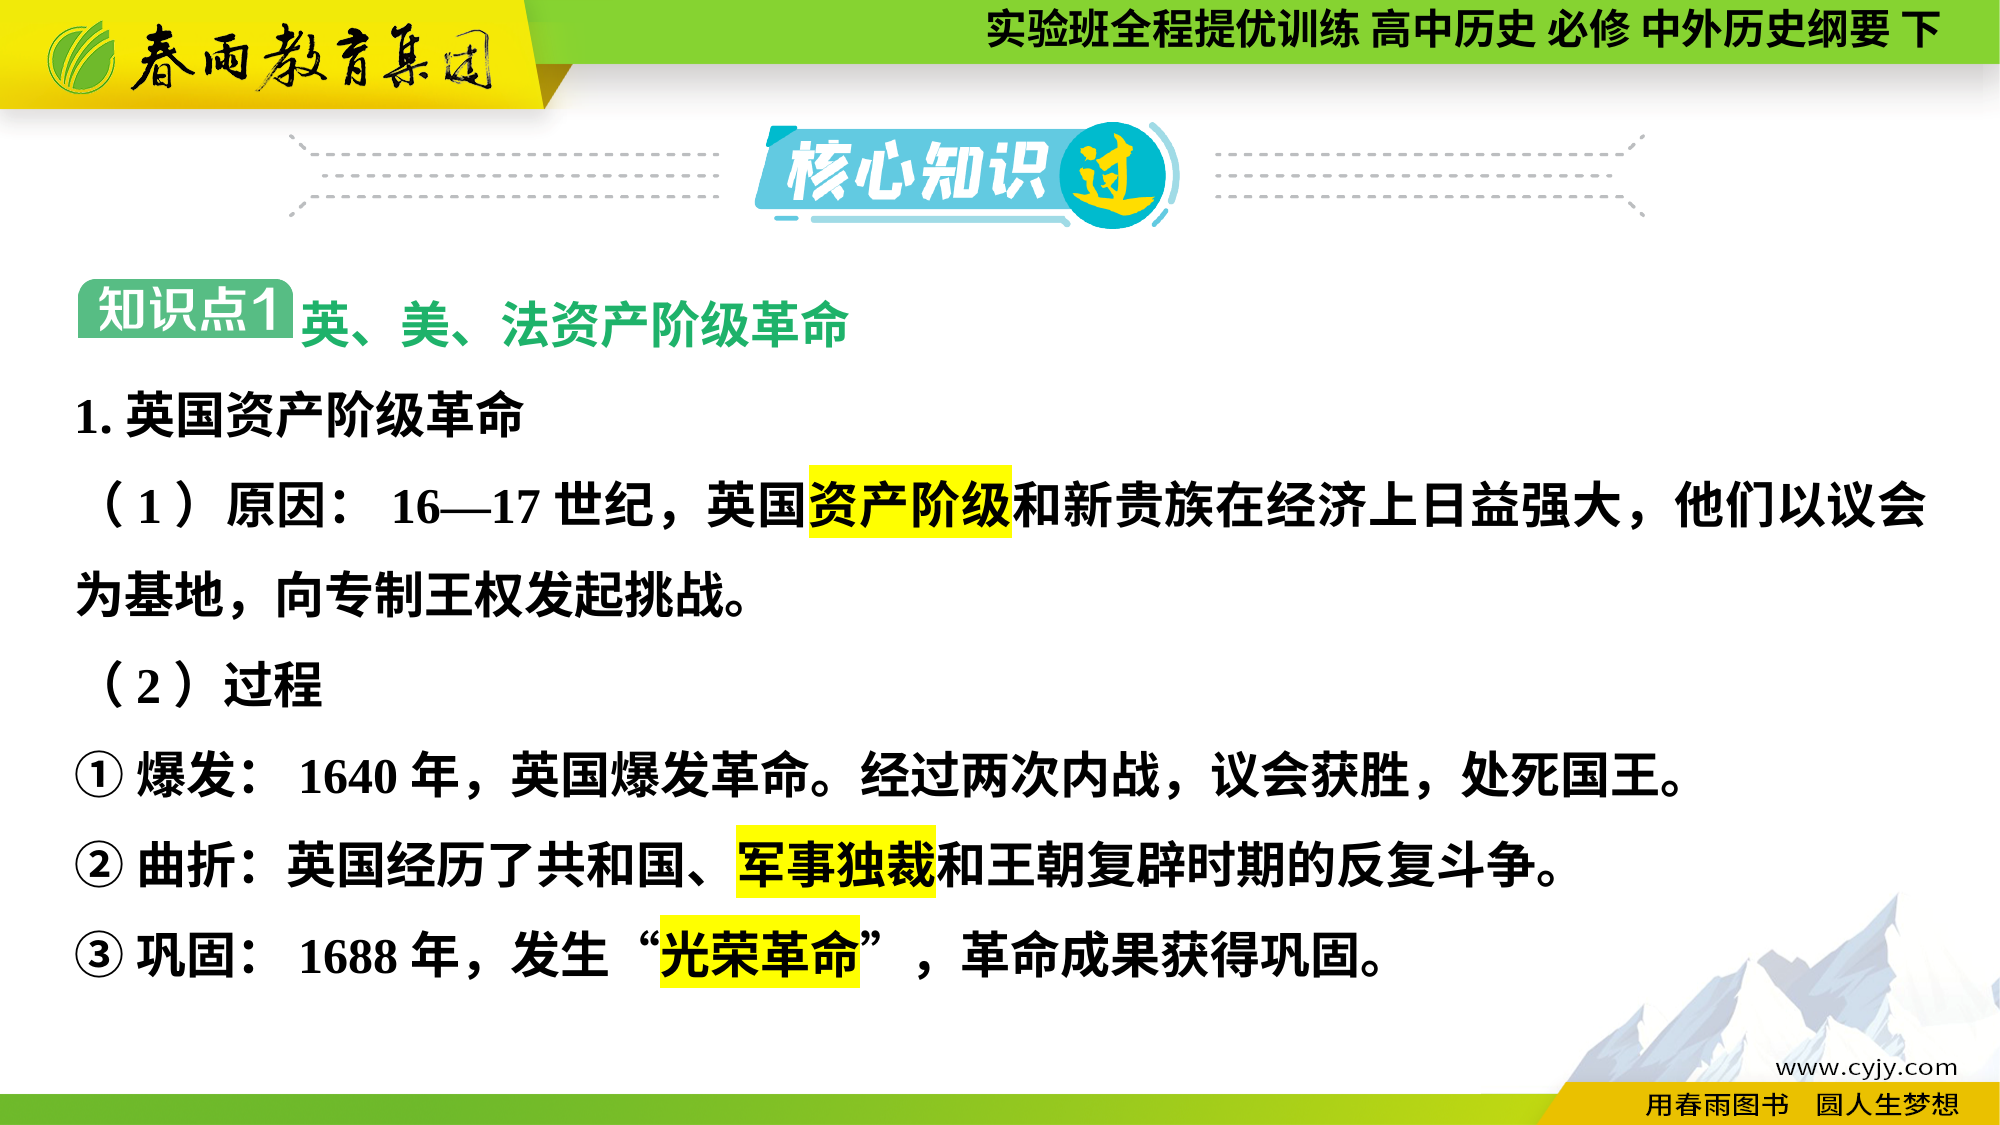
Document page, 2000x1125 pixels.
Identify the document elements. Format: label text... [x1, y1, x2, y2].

list 英、美、法资产阶级革命 1.英国资产阶级革命 （1）原因：16—17世纪，英国资产阶级和新贵族在经济上日益强大，他们以议会为基地，向专制王权发起挑战。 （2）过程 ①爆发：1640年，英国爆发革命。经过两次内战，议会获胜，处死国王。 ②曲折：英国经历了共和国、军事独裁和王朝复辟时期的反复斗争。 ③巩固：1688年，发生“光荣革命”，革命成果获得巩固。 [59, 255, 1944, 987]
picture [0, 0, 2000, 1125]
